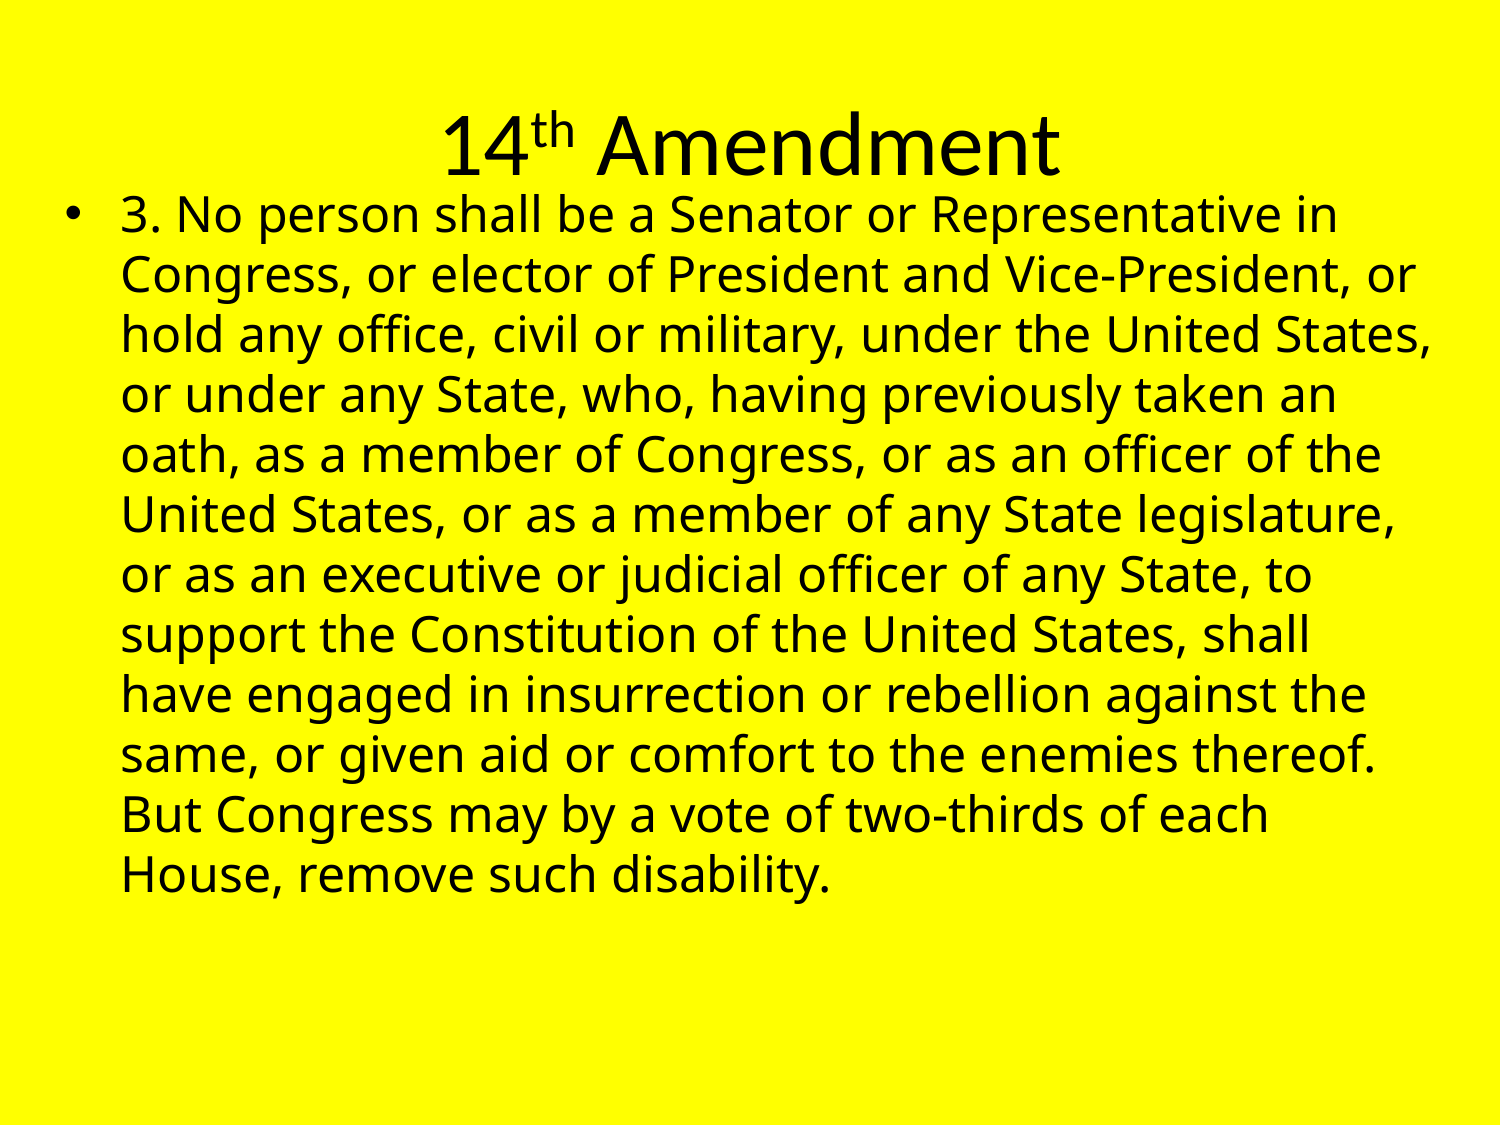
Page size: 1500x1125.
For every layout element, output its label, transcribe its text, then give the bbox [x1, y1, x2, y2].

list 3. No person shall be a Senator or Representative in Congress, or elector of President and Vice-President, or hold any office, civil or military, under the United States, or under any State, who, having previously taken an oath, as a member of Congress, or as an officer of the United States, or as a member of any State legislature, or as an executive or judicial officer of any State, to support the Constitution of the United States, shall have engaged in insurrection or rebellion against the same, or given aid or comfort to the enemies thereof. But Congress may by a vote of two-thirds of each House, remove such disability. [49, 174, 1451, 1001]
title 14th Amendment [75, 45, 1425, 174]
